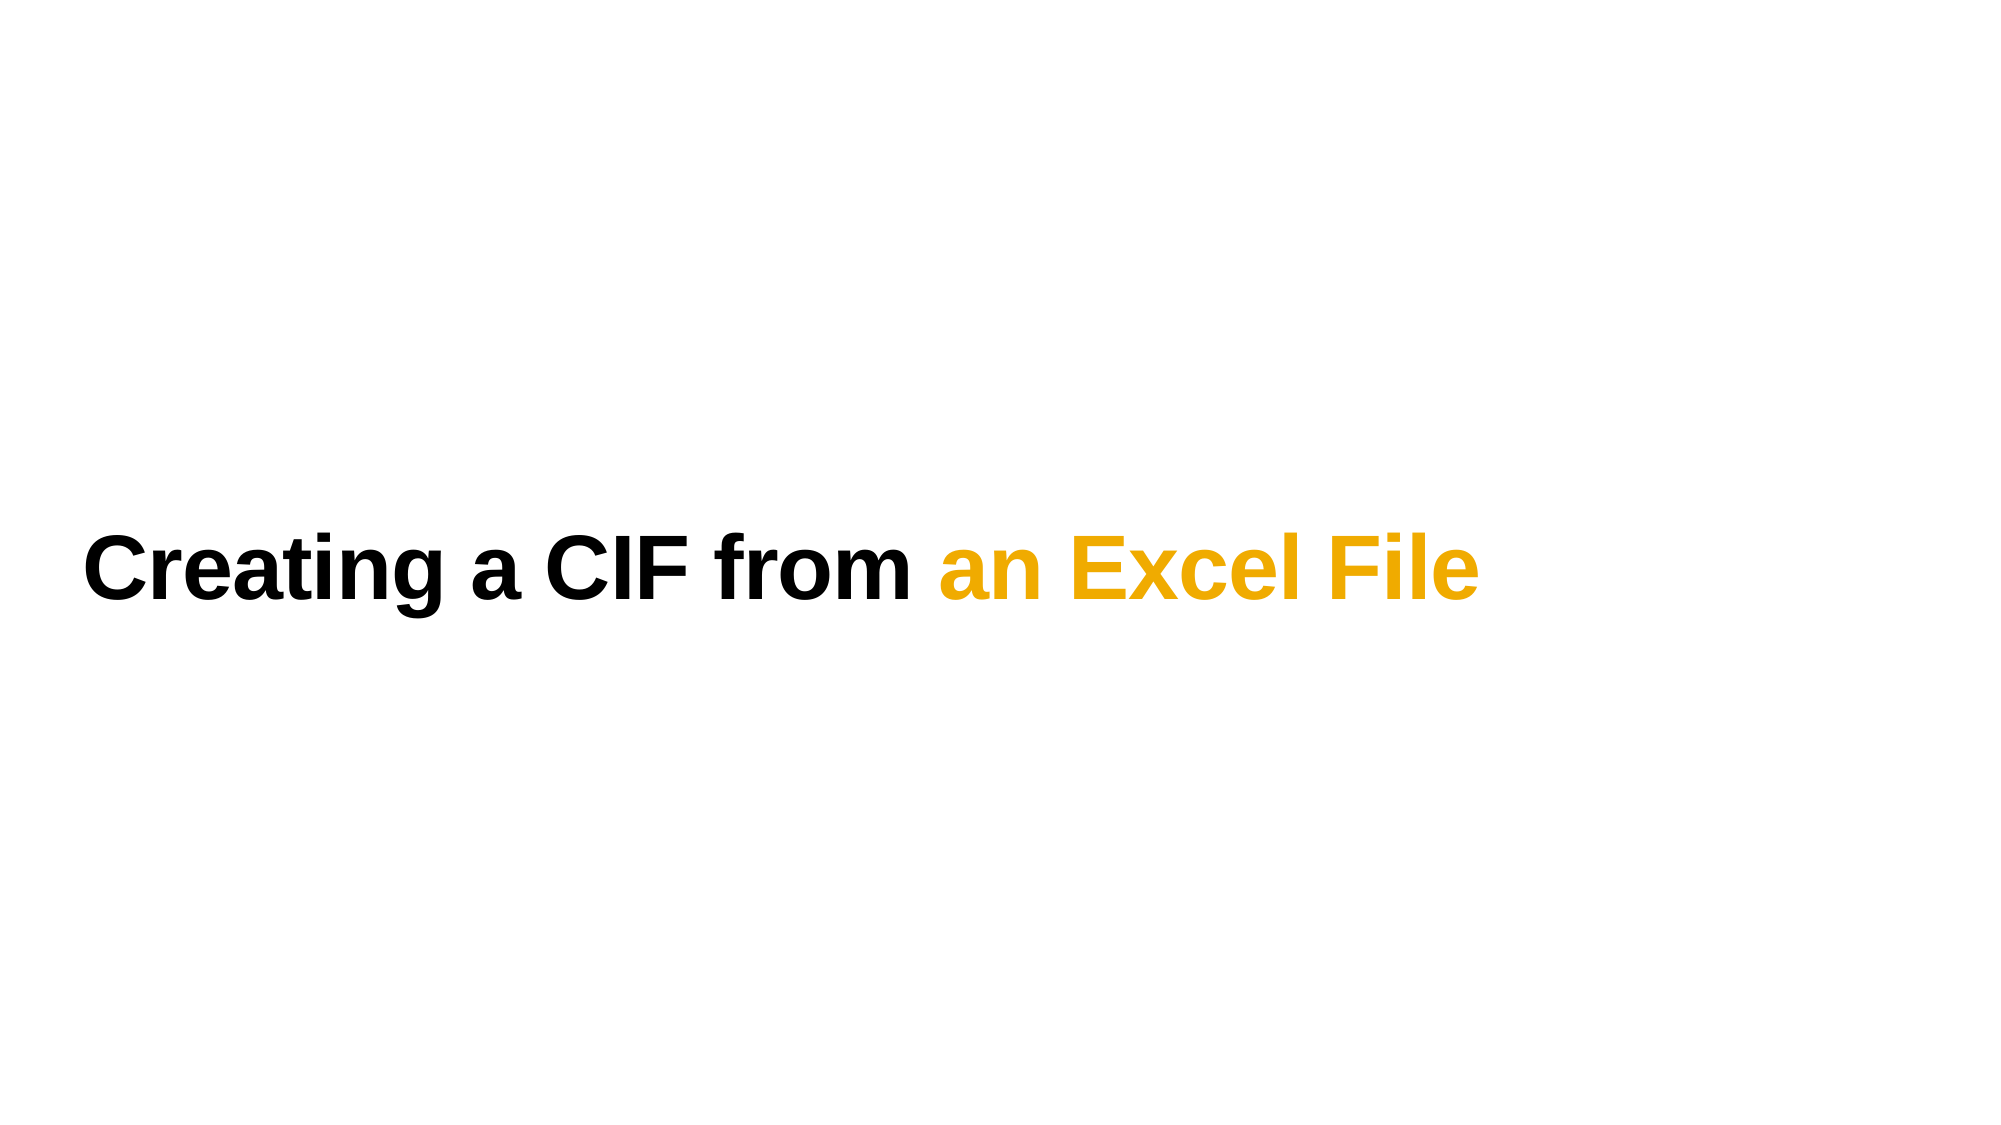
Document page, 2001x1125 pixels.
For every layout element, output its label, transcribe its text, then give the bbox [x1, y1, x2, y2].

title Creating a CIF from an Excel File [82, 506, 1918, 619]
